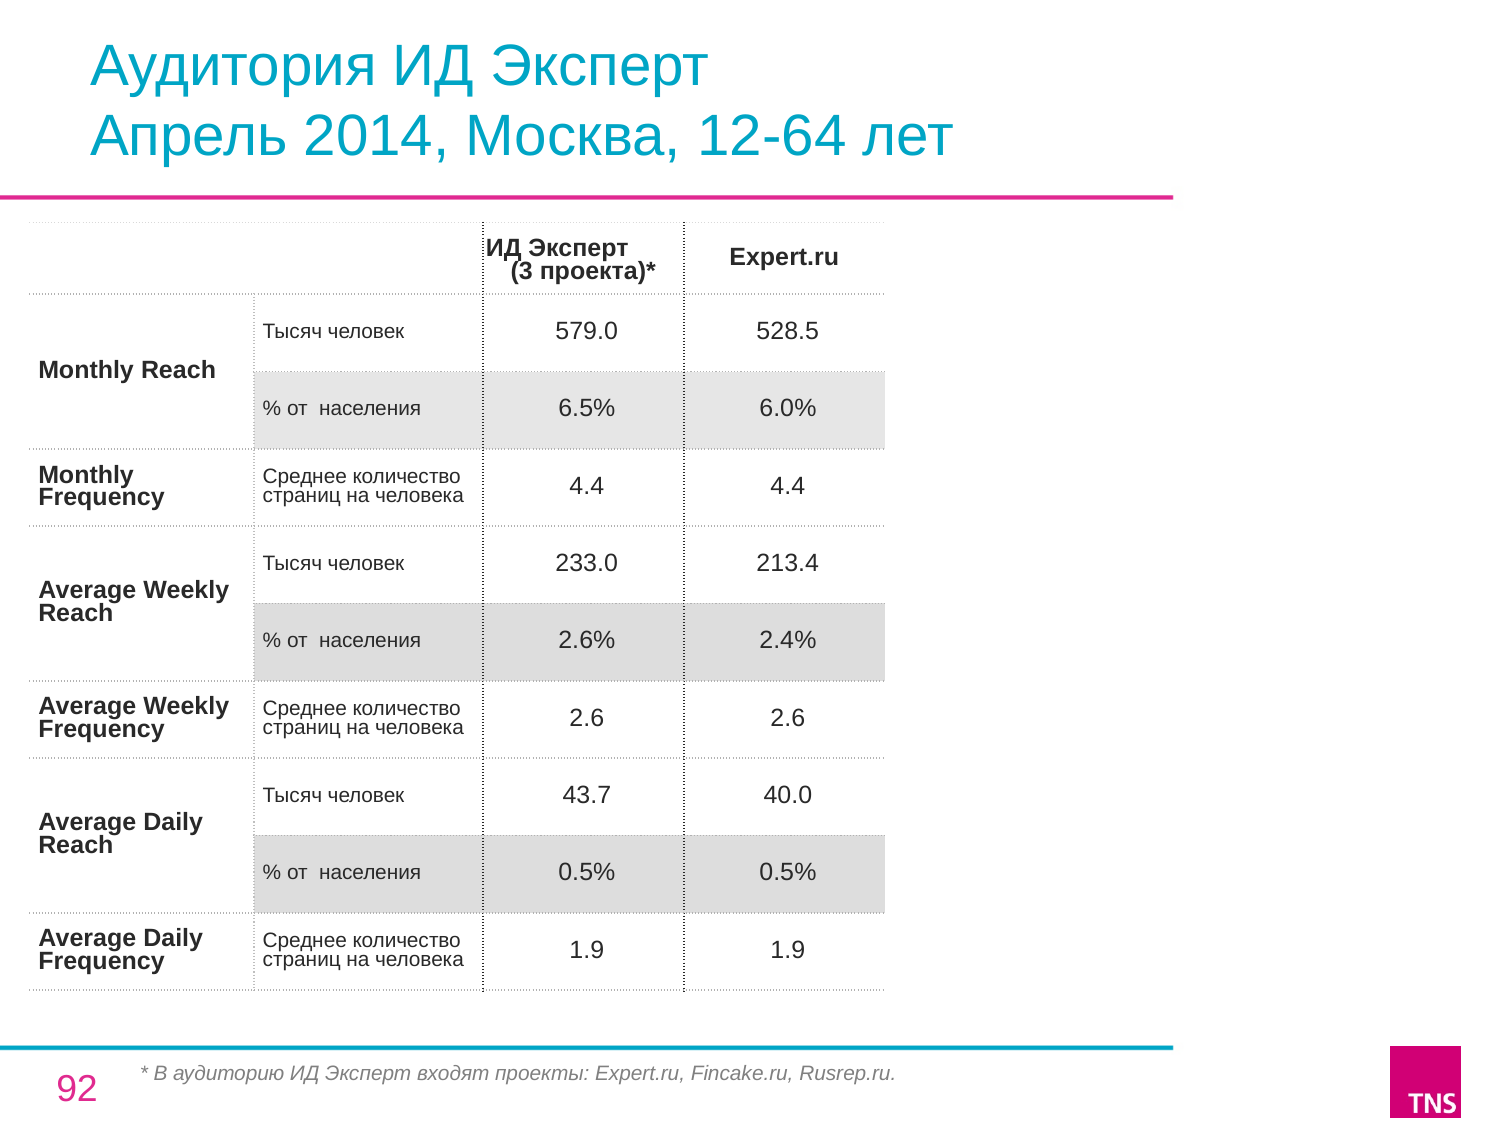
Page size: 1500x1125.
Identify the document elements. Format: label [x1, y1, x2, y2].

title [74, 8, 1476, 187]
picture [0, 0, 1500, 1125]
text_box [124, 1052, 1463, 1092]
slide_number [40, 1055, 392, 1125]
table_cell [29, 294, 885, 990]
table_header [29, 223, 885, 294]
